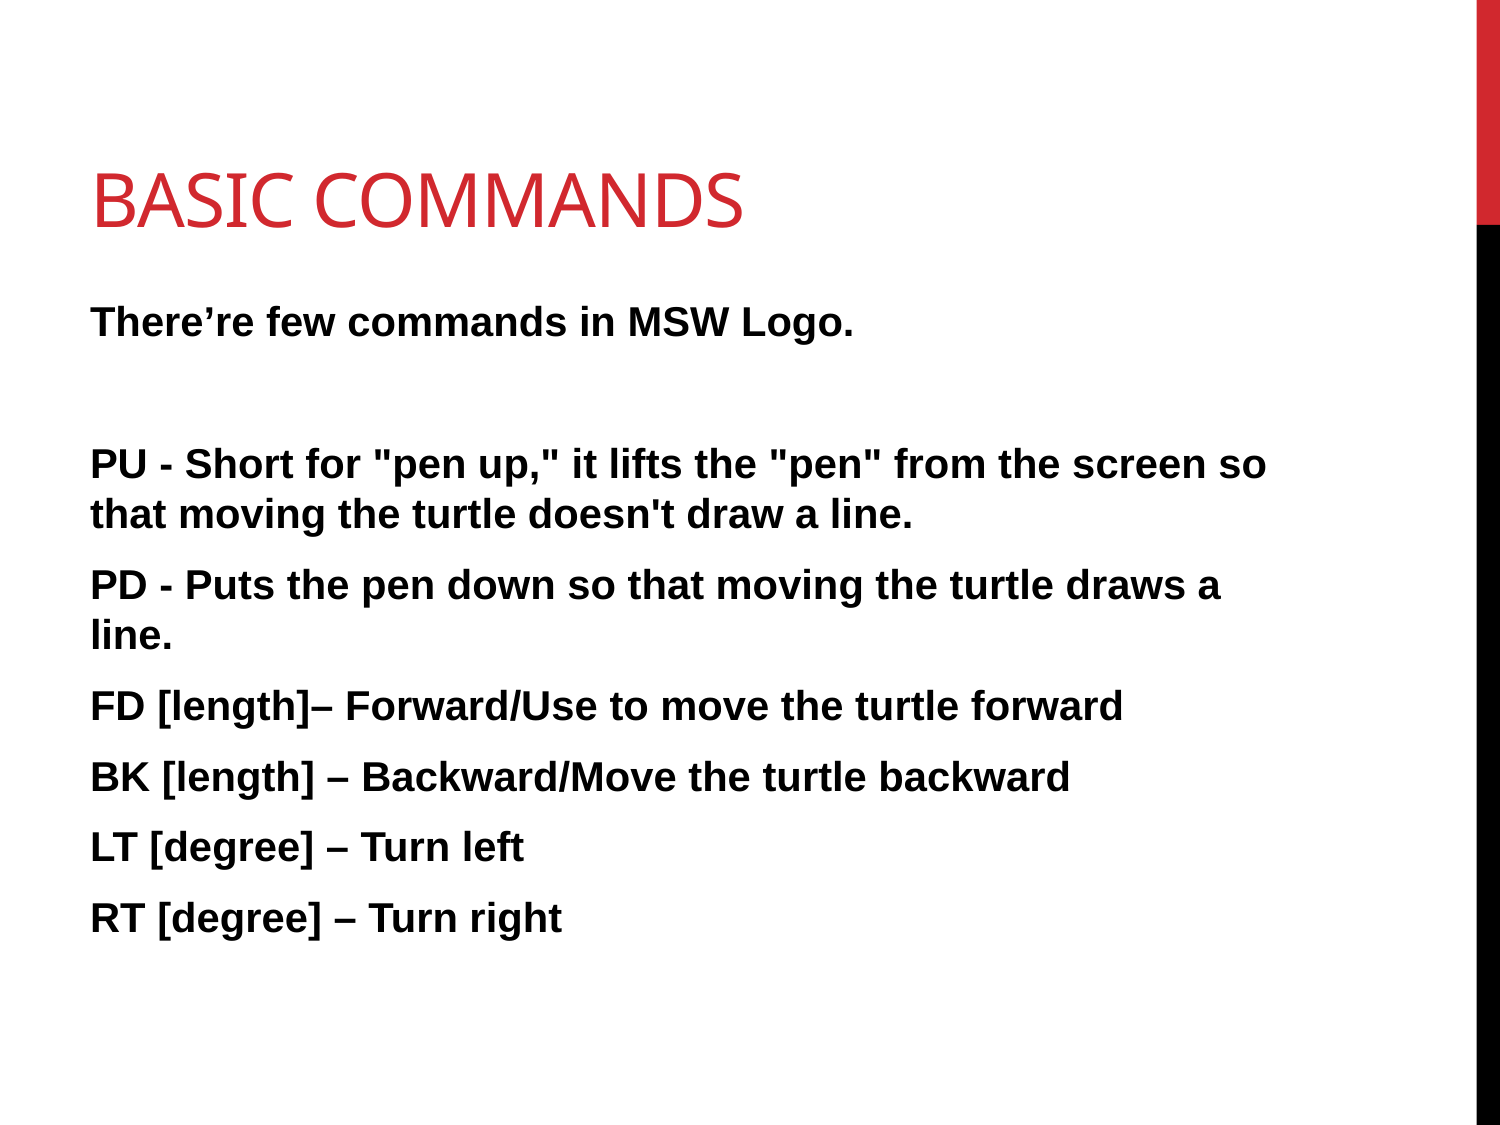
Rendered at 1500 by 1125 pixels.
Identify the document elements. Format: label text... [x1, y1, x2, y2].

title Basic Commands [75, 25, 1025, 250]
list There’re few commands in MSW Logo. PU - Short for "pen up," it lifts the "pen" from the screen so that moving the turtle doesn't draw a line. PD - Puts the pen down so that moving the turtle draws a line. FD [length]– Forward/Use to move the turtle forward BK [length] – Backward/Move the turtle backward LT [degree] – Turn left RT [degree] – Turn right [75, 287, 1325, 1005]
